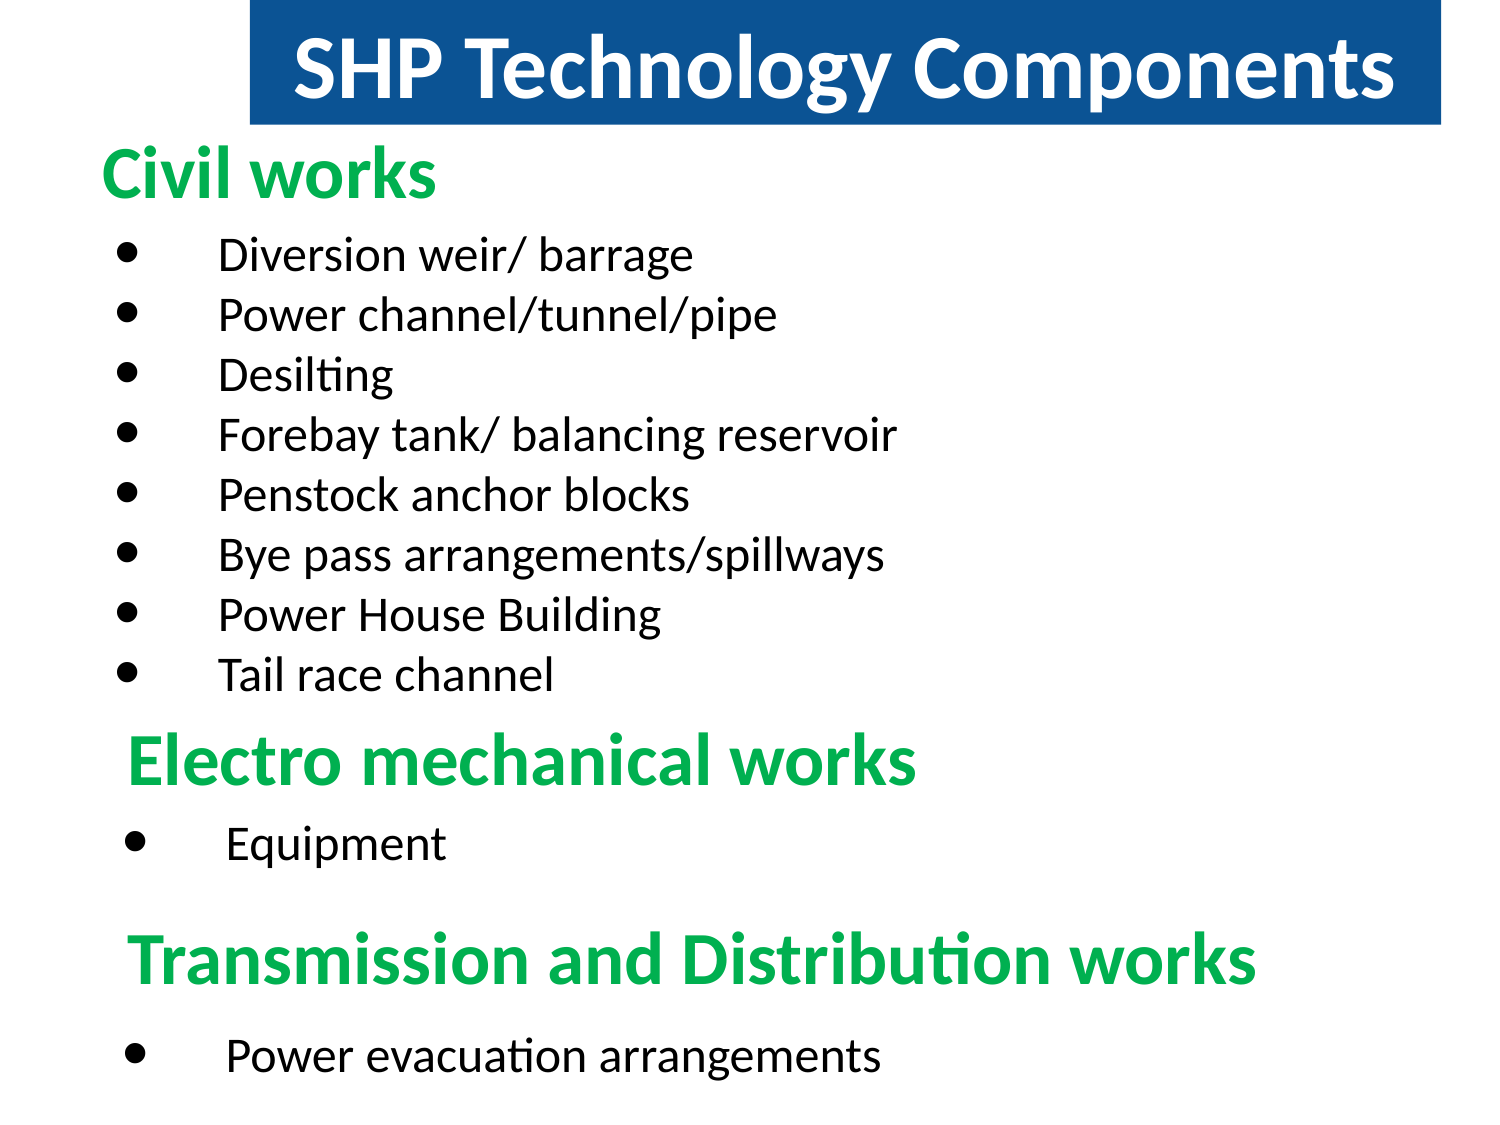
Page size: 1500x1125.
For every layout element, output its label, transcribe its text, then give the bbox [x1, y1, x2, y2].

text_box Civil works [50, 116, 825, 222]
text_box Diversion weir/ barrage Power channel/tunnel/pipe Desilting Forebay tank/ balancing reservoir Penstock anchor blocks Bye pass arrangements/spillways Power House Building Tail race channel [62, 214, 1238, 710]
text_box Electro mechanical works [74, 702, 973, 808]
text_box Power evacuation arrangements [70, 1015, 1400, 1091]
text_box Equipment [70, 803, 1400, 878]
text_box SHP Technology Components [249, 0, 1442, 125]
text_box Transmission and Distribution works [74, 901, 1348, 1007]
